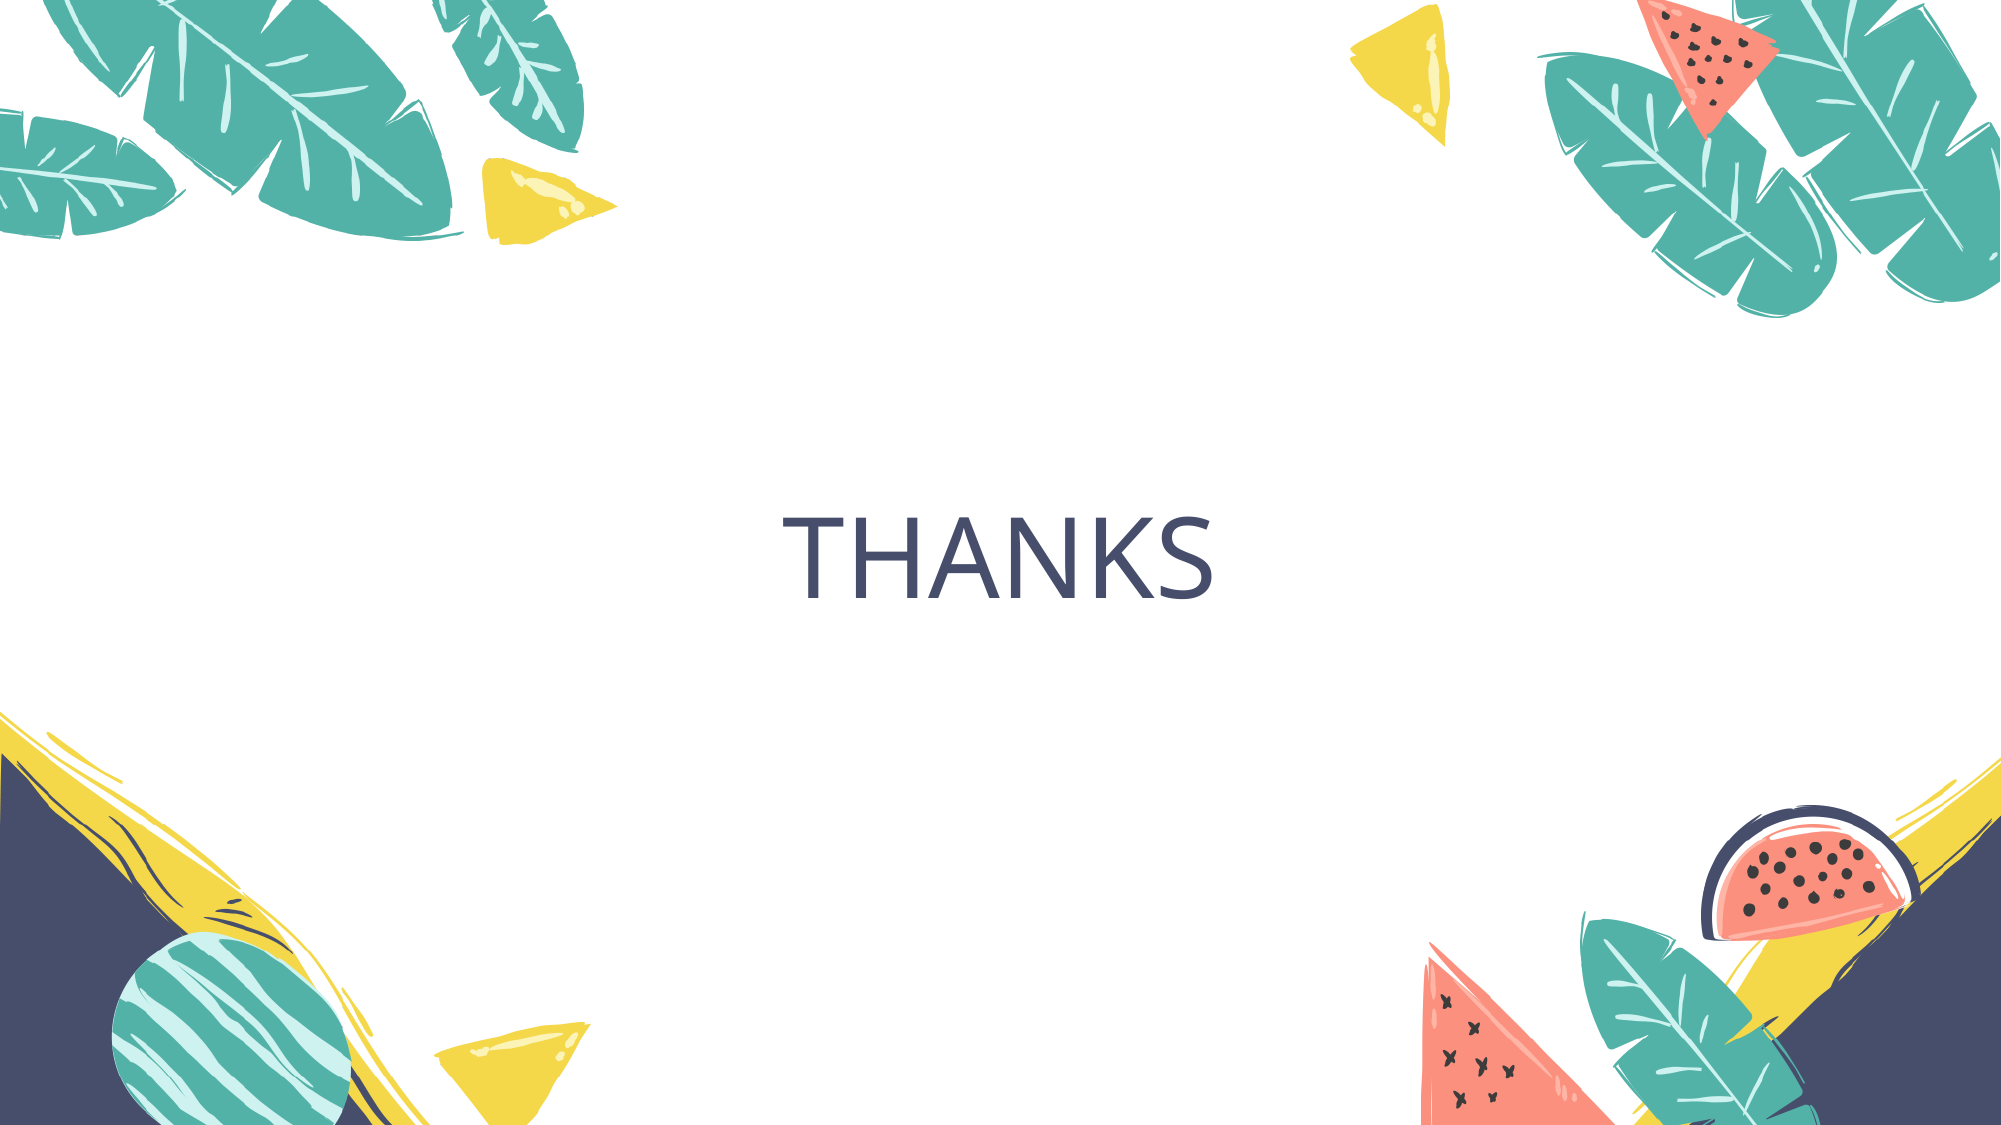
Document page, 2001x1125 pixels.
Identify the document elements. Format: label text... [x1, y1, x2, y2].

text_box THANKS [605, 476, 1395, 631]
picture [0, 0, 690, 293]
picture [1379, 742, 2001, 1125]
picture [0, 698, 637, 1125]
picture [1318, 0, 2000, 322]
